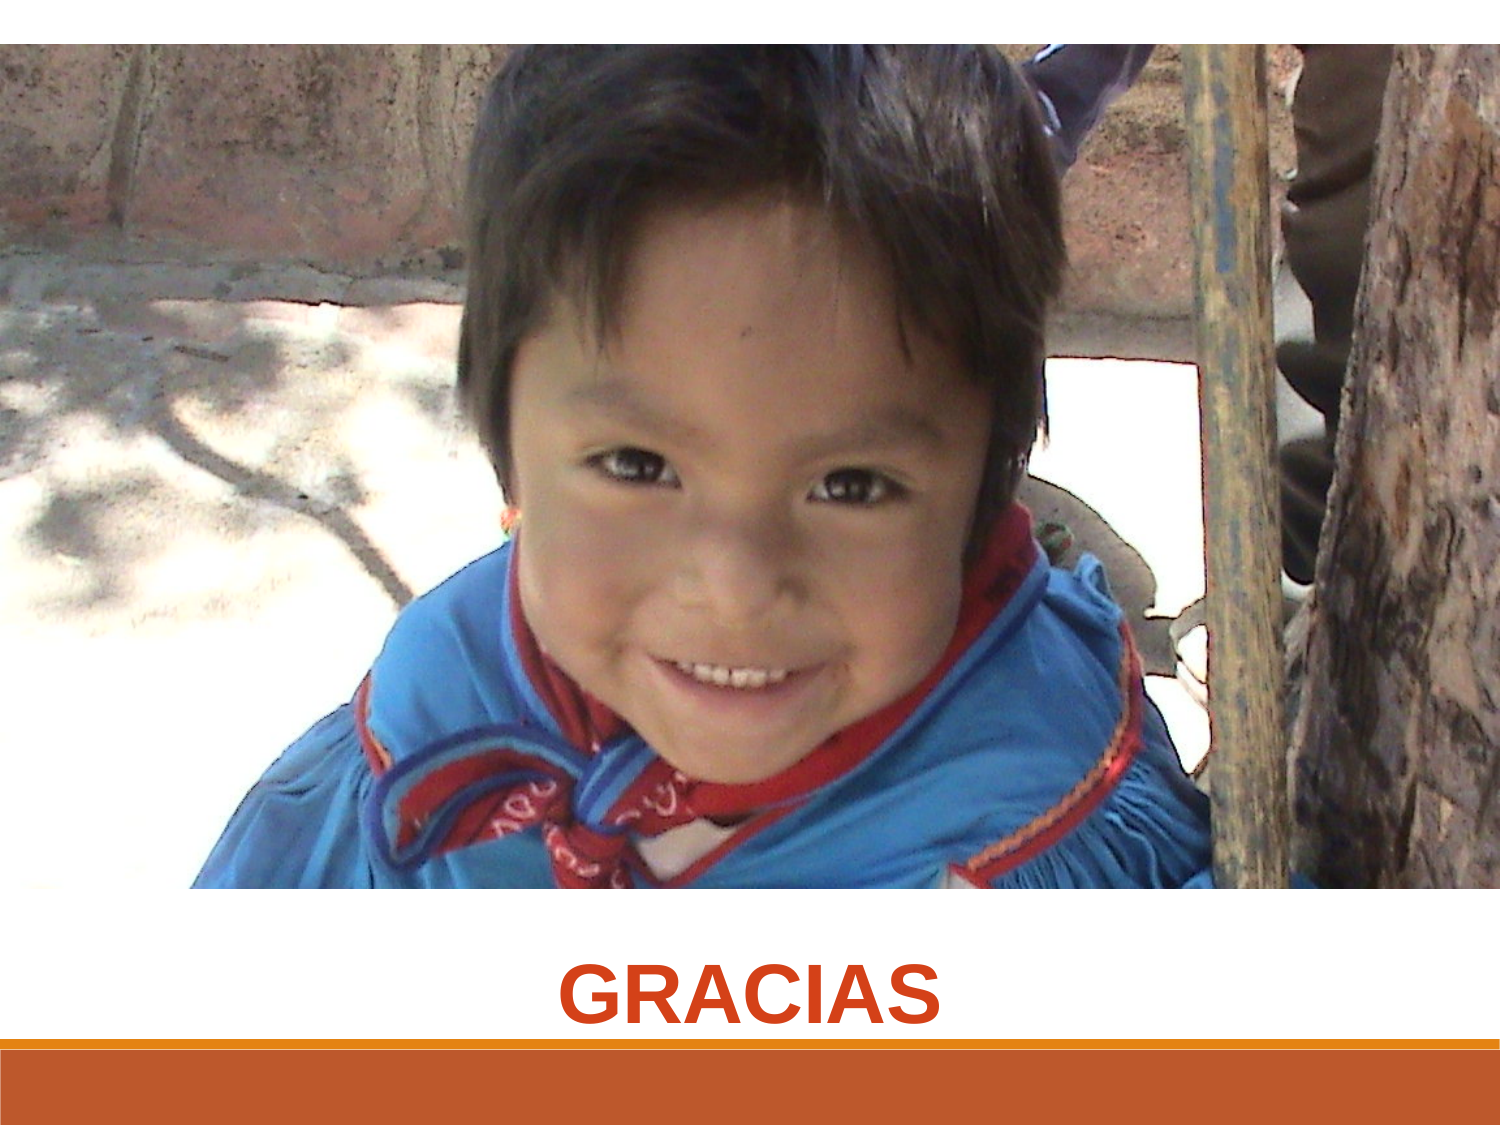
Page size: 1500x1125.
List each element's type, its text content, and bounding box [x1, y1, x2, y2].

text_box GRACIAS [0, 932, 1500, 1049]
picture [0, 43, 1500, 889]
